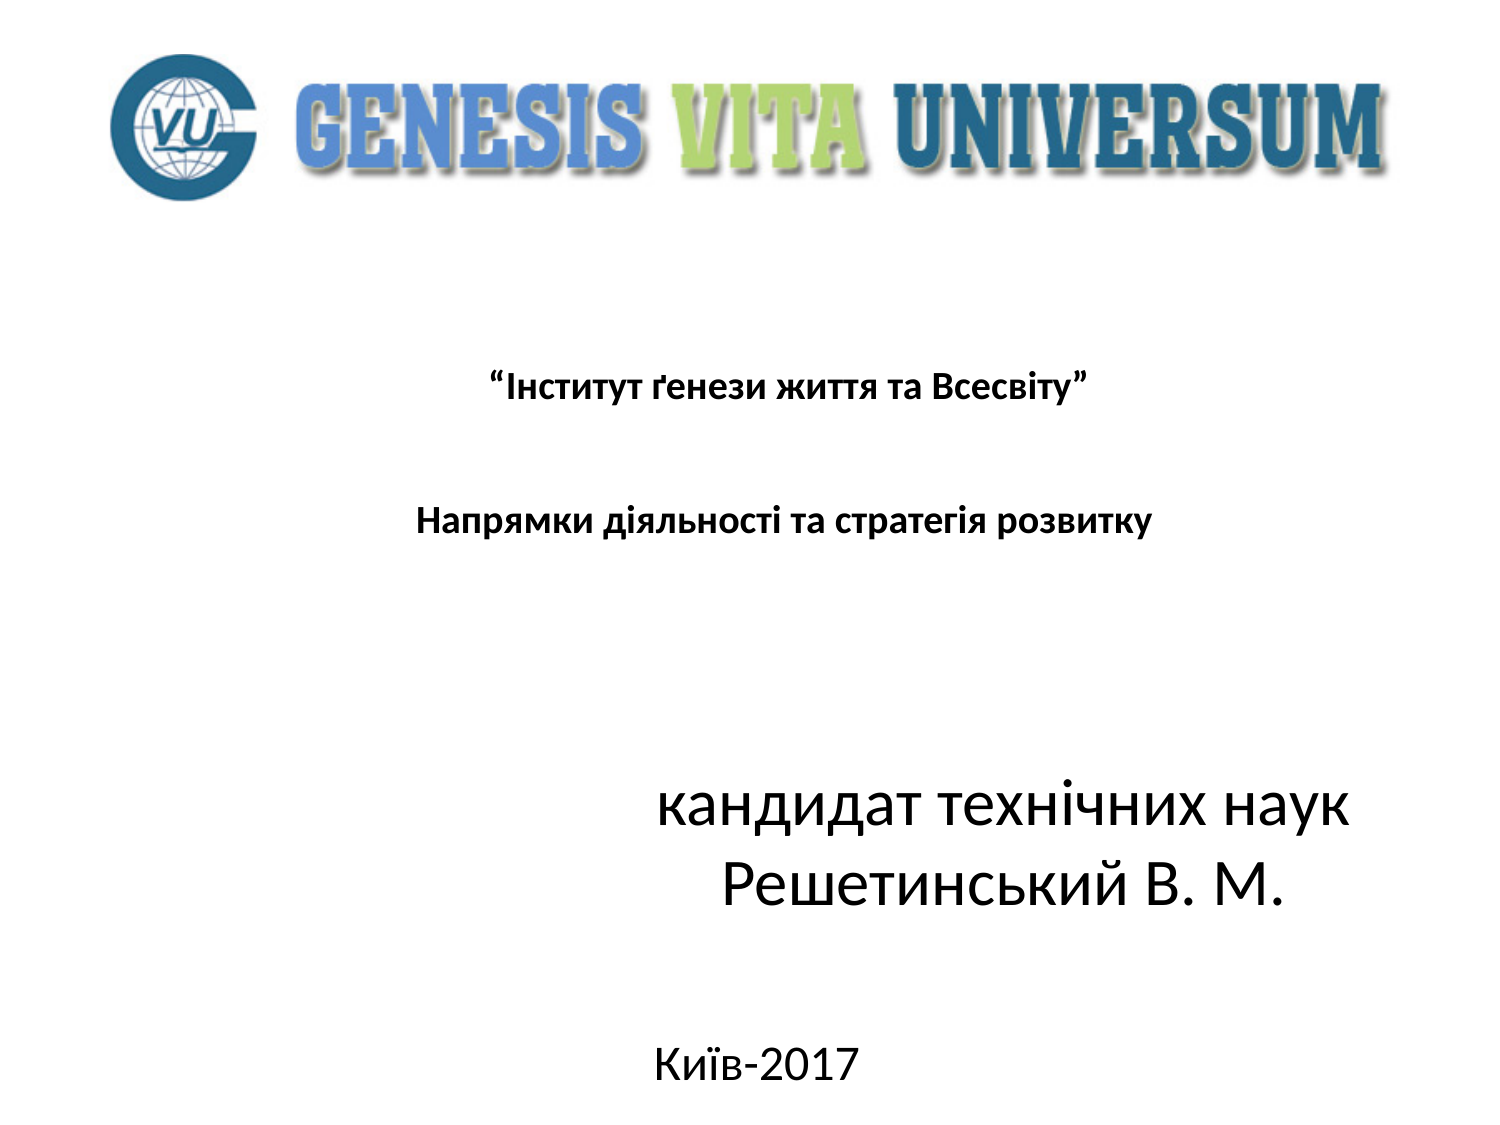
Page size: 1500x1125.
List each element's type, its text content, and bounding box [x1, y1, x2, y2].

subtitle кандидат технічних наук Решетинський В. М. [561, 751, 1447, 1061]
title “Інститут ґенези життя та Всесвіту” Напрямки діяльності та стратегія розвитку [123, 302, 1446, 551]
text_box Київ-2017 [639, 1023, 880, 1098]
picture [64, 54, 1401, 204]
